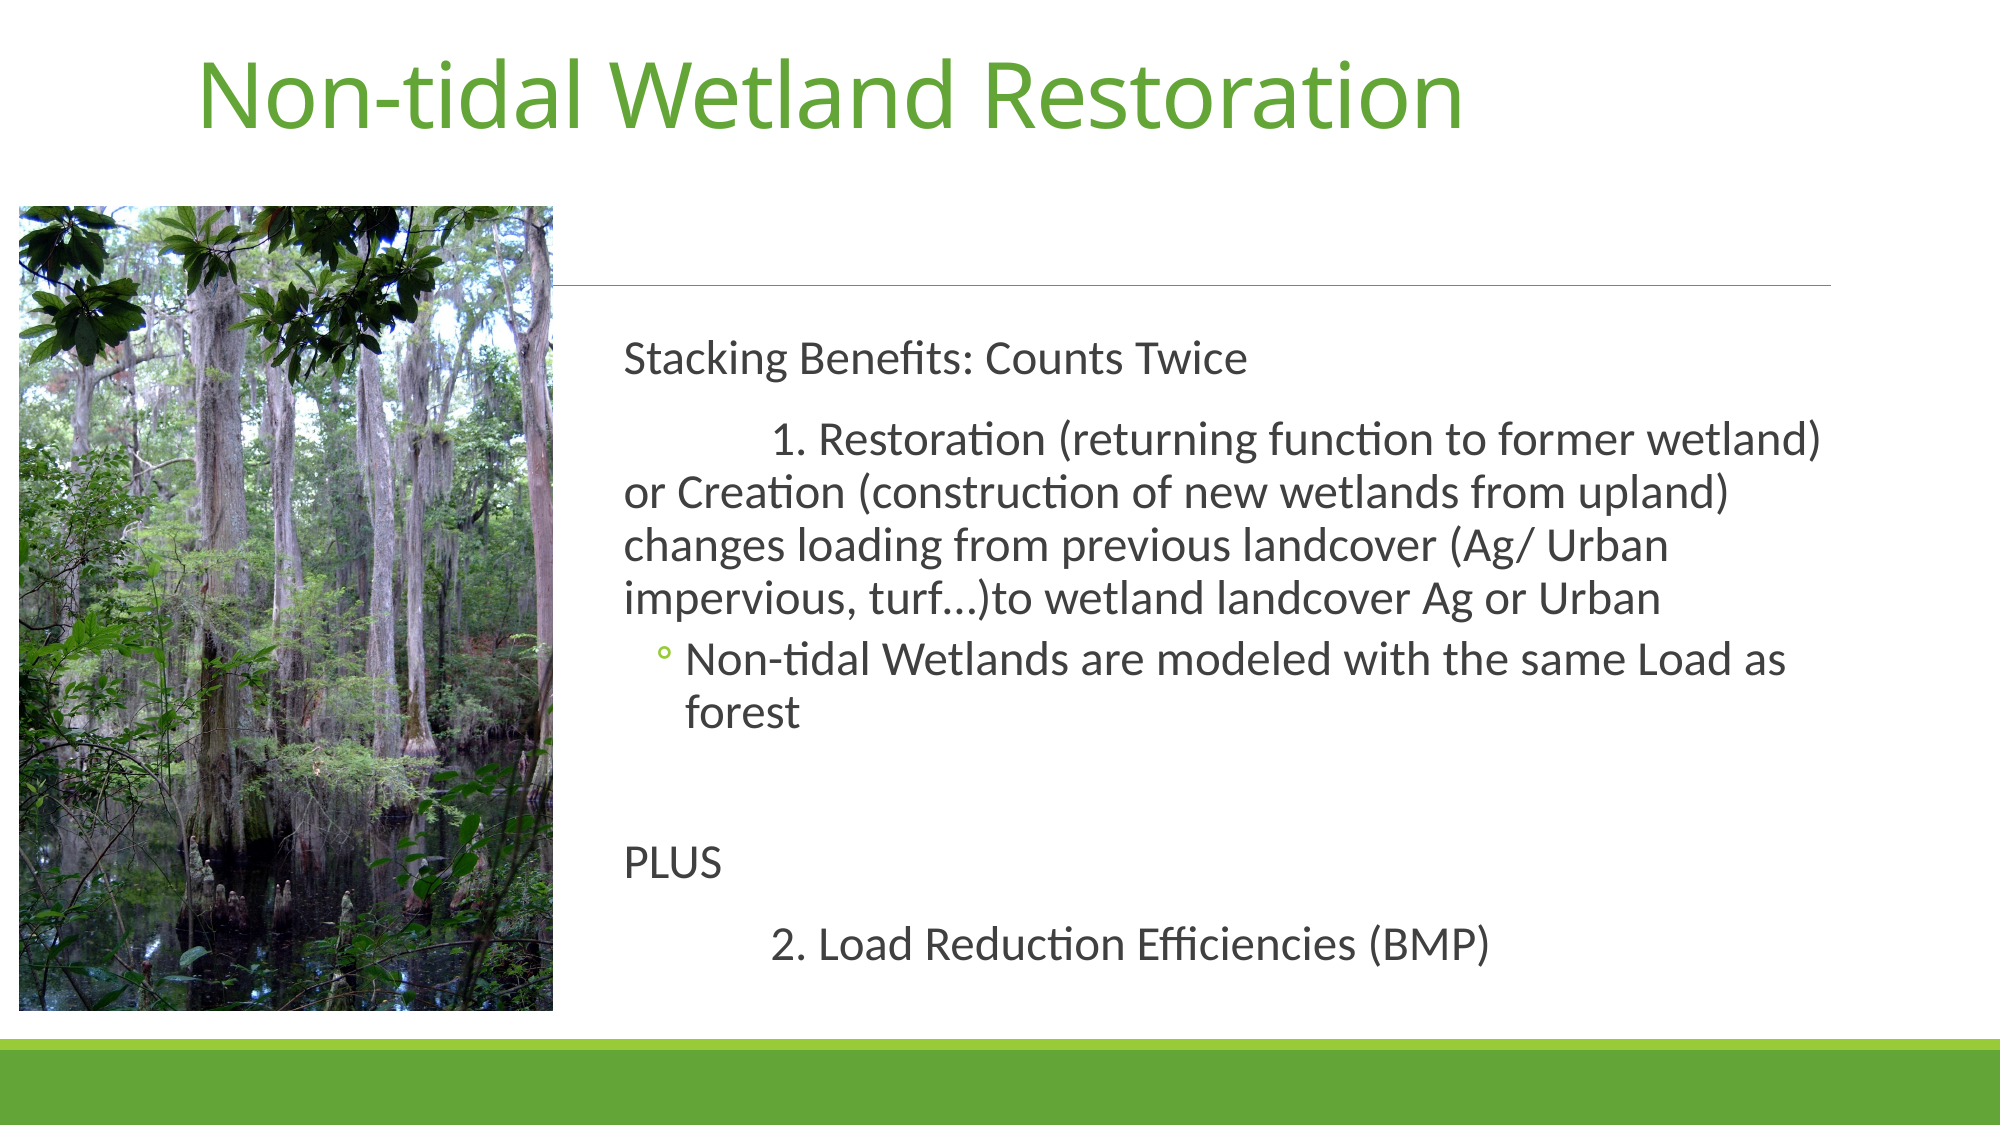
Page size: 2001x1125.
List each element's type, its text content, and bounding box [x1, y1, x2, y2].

title Non-tidal Wetland Restoration [180, 0, 1830, 155]
list Stacking Benefits: Counts Twice 1. Restoration (returning function to former wetland) or Creation (construction of new wetlands from upland) changes loading from previous landcover (Ag/ Urban impervious, turf…)to wetland landcover Ag or Urban Non-tidal Wetlands are modeled with the same Load as forest PLUS 2. Load Reduction Efficiencies (BMP) [623, 236, 1868, 980]
picture [19, 205, 554, 1011]
